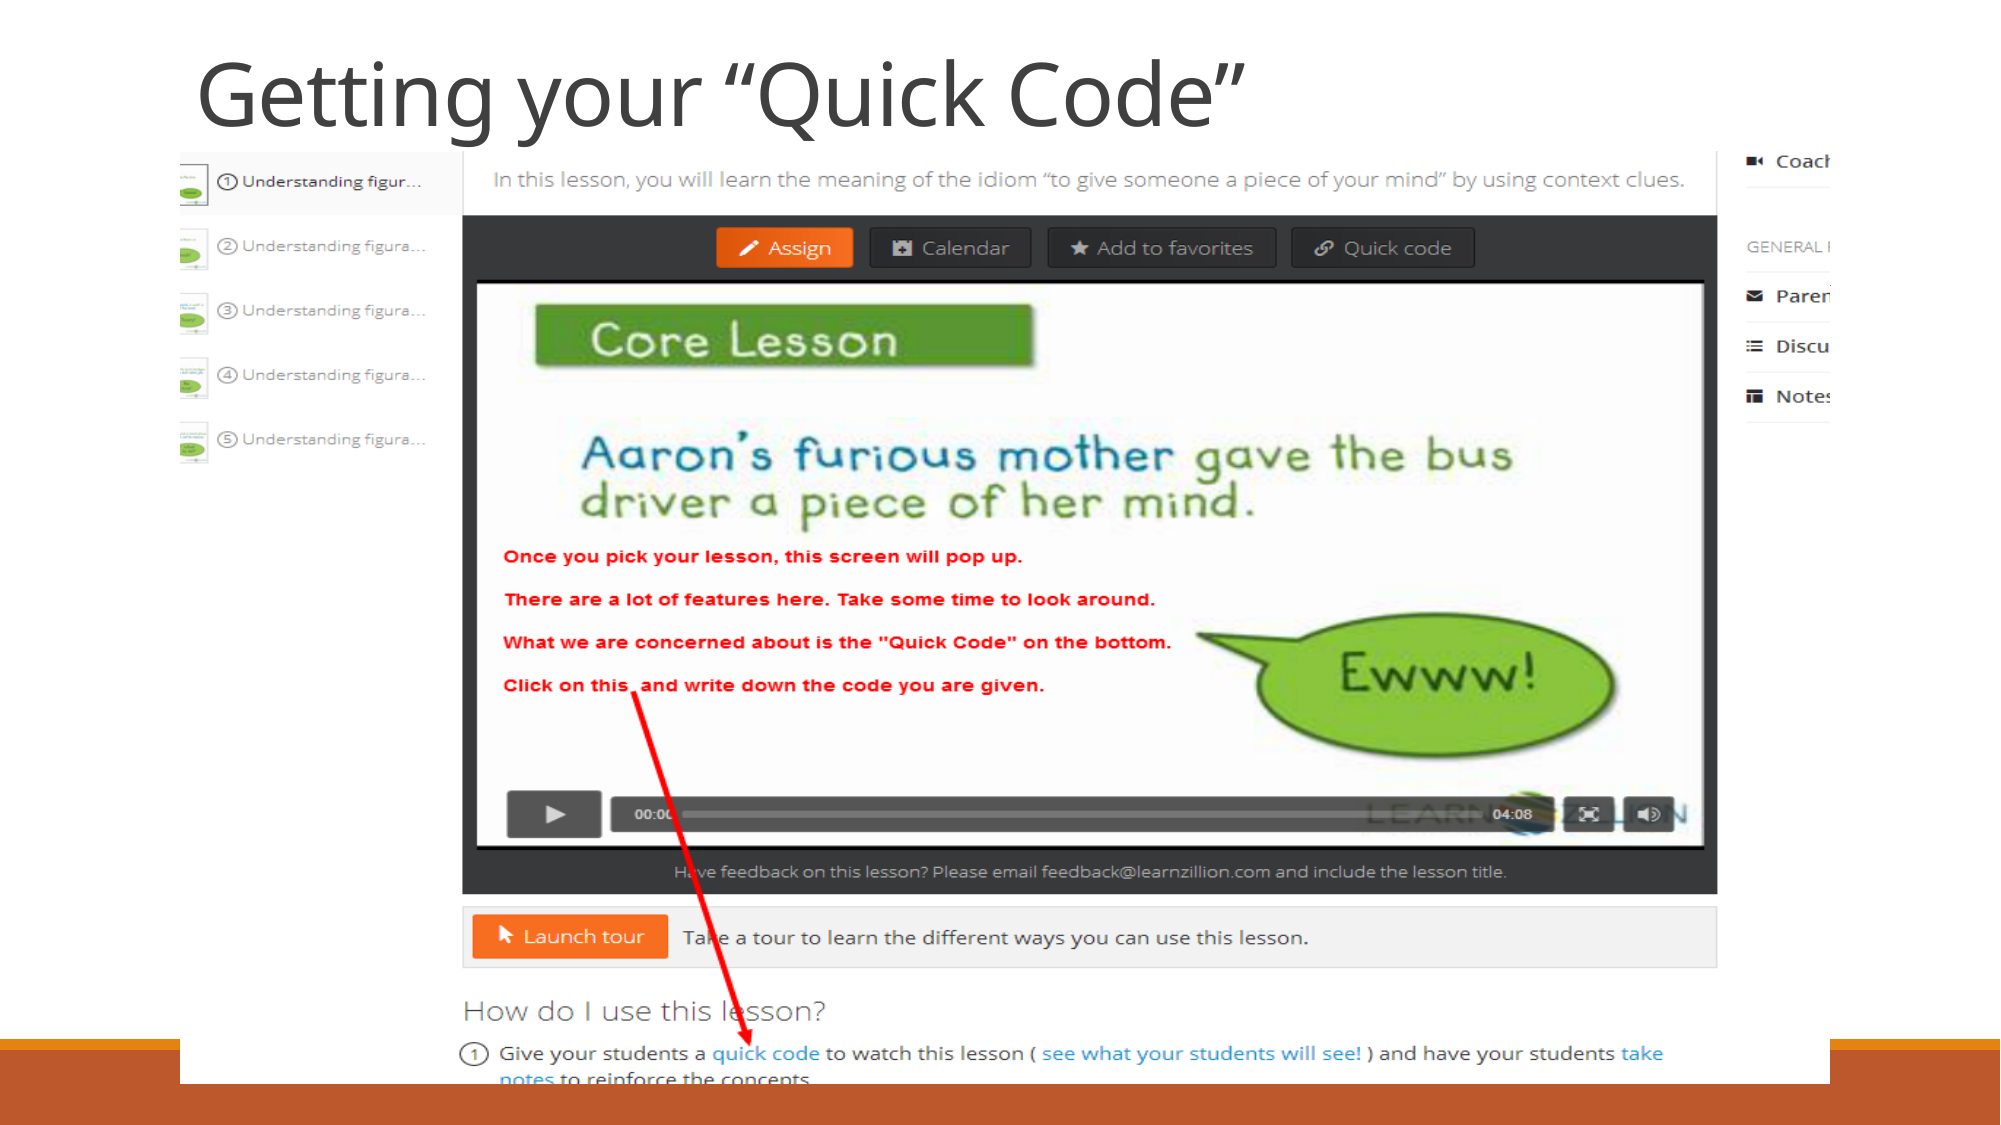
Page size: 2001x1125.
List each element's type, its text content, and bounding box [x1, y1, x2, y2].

title Getting your “Quick Code” [180, 47, 1830, 150]
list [179, 151, 1831, 1085]
